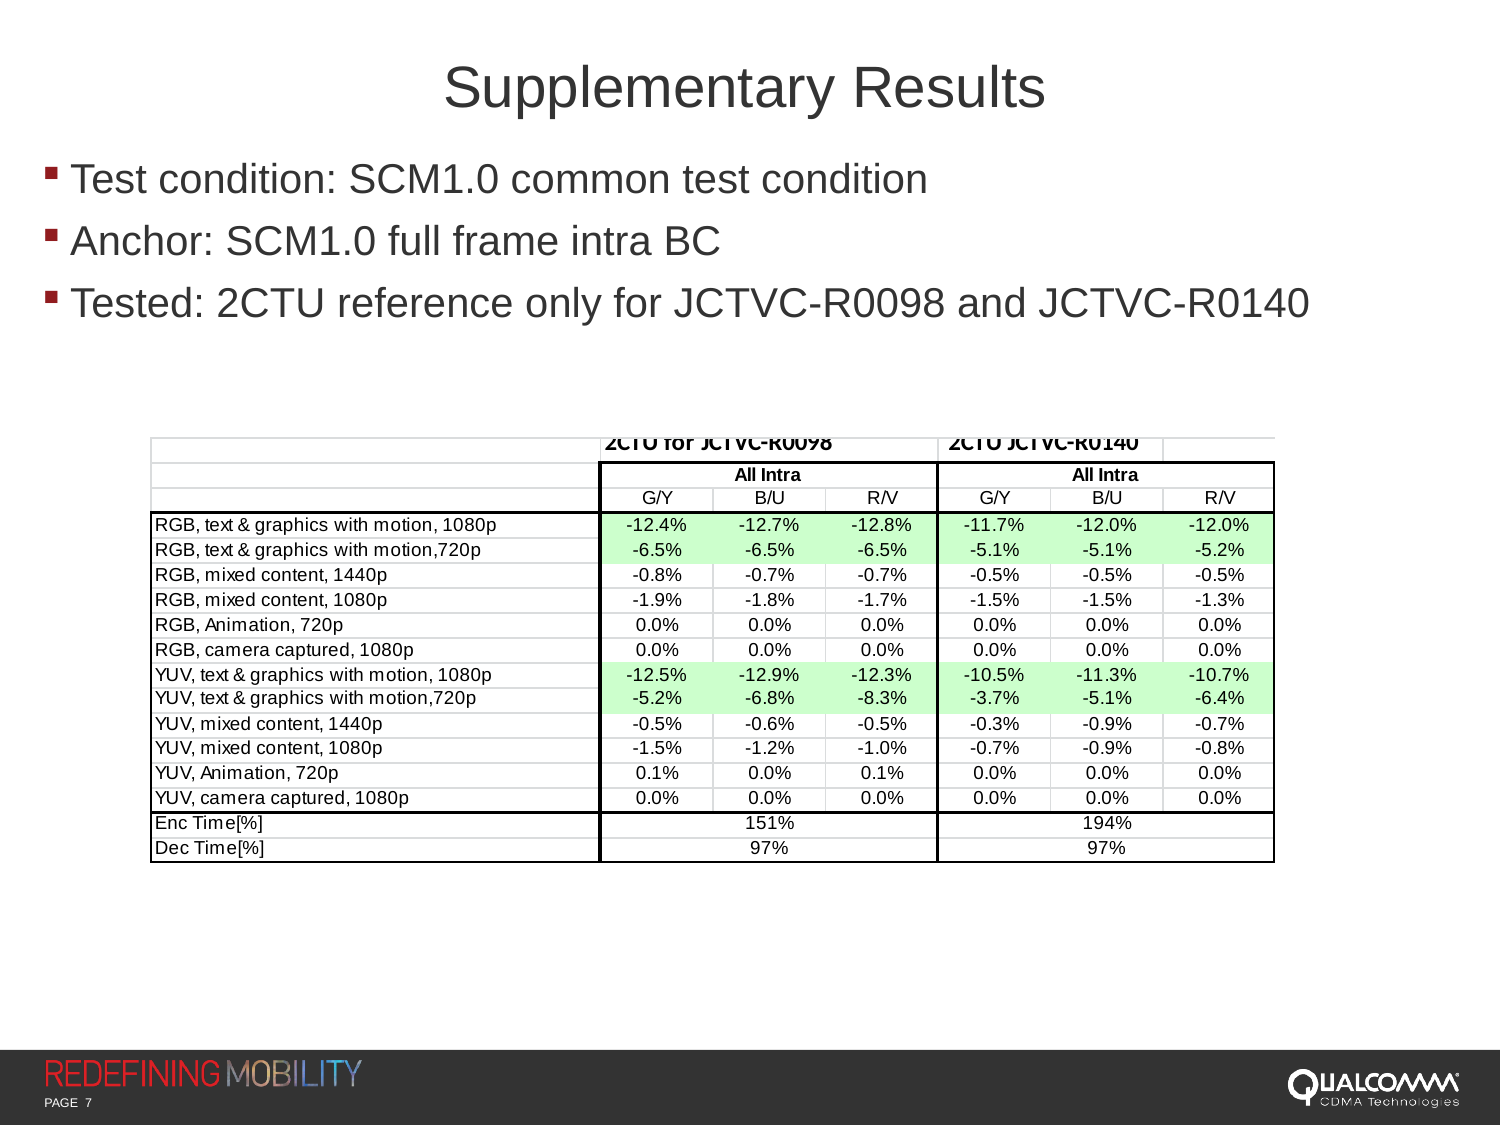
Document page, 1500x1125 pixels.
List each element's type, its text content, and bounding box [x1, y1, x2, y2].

list Test condition: SCM1.0 common test condition Anchor: SCM1.0 full frame intra BC Tested: 2CTU reference only for JCTVC-R0098 and JCTVC-R0140 [26, 148, 1457, 1021]
picture [1278, 1058, 1478, 1114]
picture [149, 437, 1277, 865]
picture [30, 1048, 372, 1099]
title Supplementary Results [28, 44, 1462, 138]
